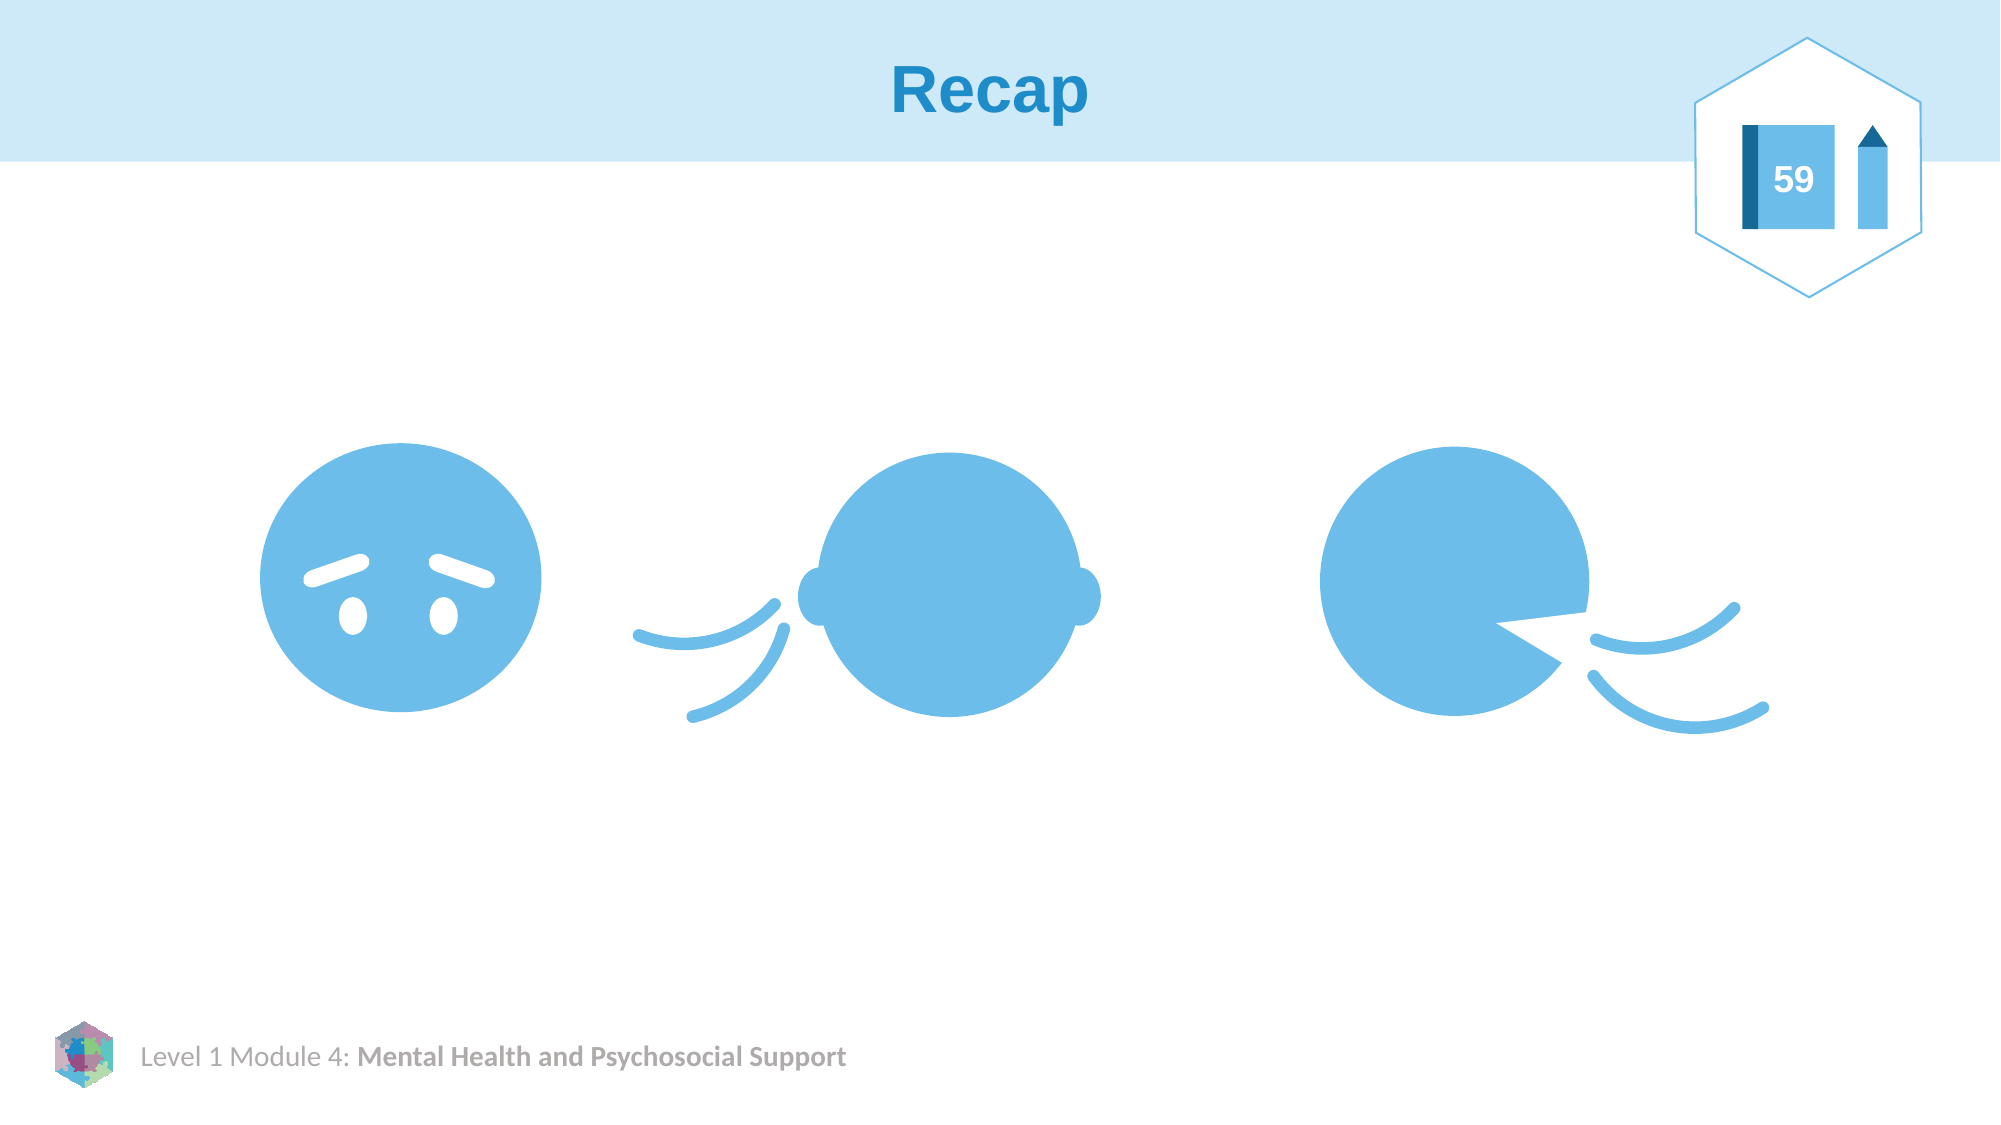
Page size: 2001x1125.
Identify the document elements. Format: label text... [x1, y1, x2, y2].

picture [55, 1021, 113, 1088]
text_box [1677, 55, 1939, 280]
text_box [541, 397, 1101, 720]
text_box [260, 443, 542, 713]
title Recap [137, 19, 1863, 163]
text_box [1319, 397, 1821, 728]
